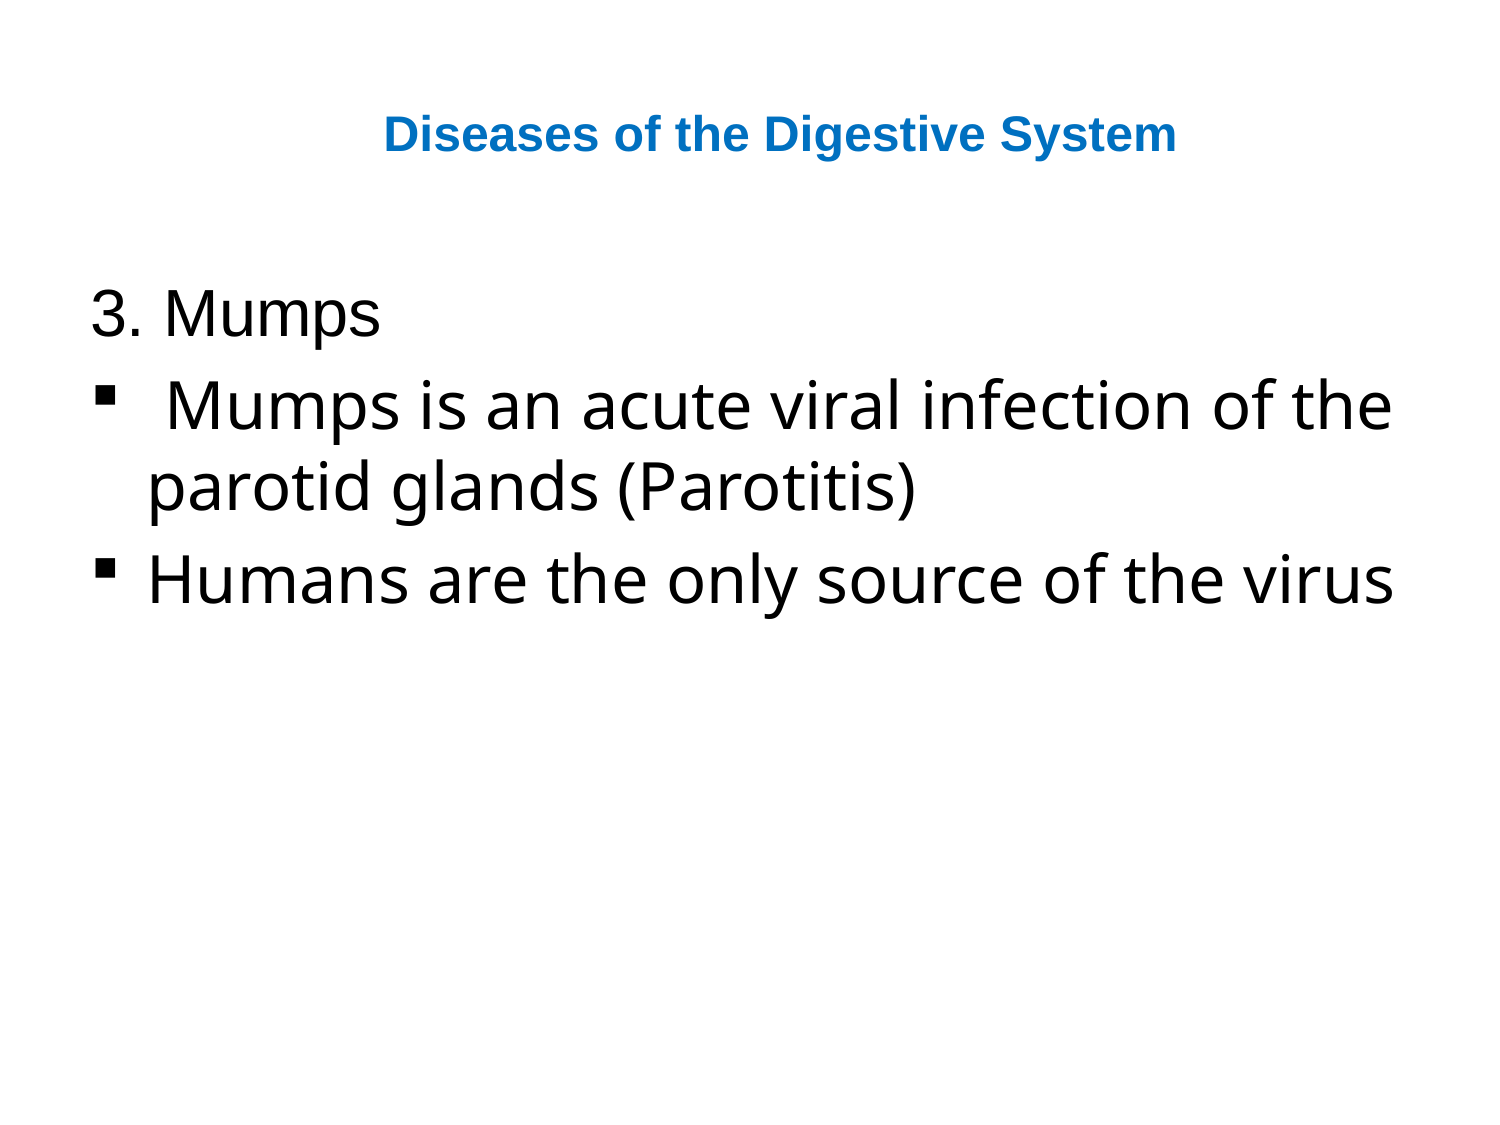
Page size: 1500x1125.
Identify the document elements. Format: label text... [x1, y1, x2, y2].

text_box Diseases of the Digestive System [105, 37, 1456, 225]
list 3. Mumps Mumps is an acute viral infection of the parotid glands (Parotitis) Humans are the only source of the virus [75, 262, 1425, 1005]
